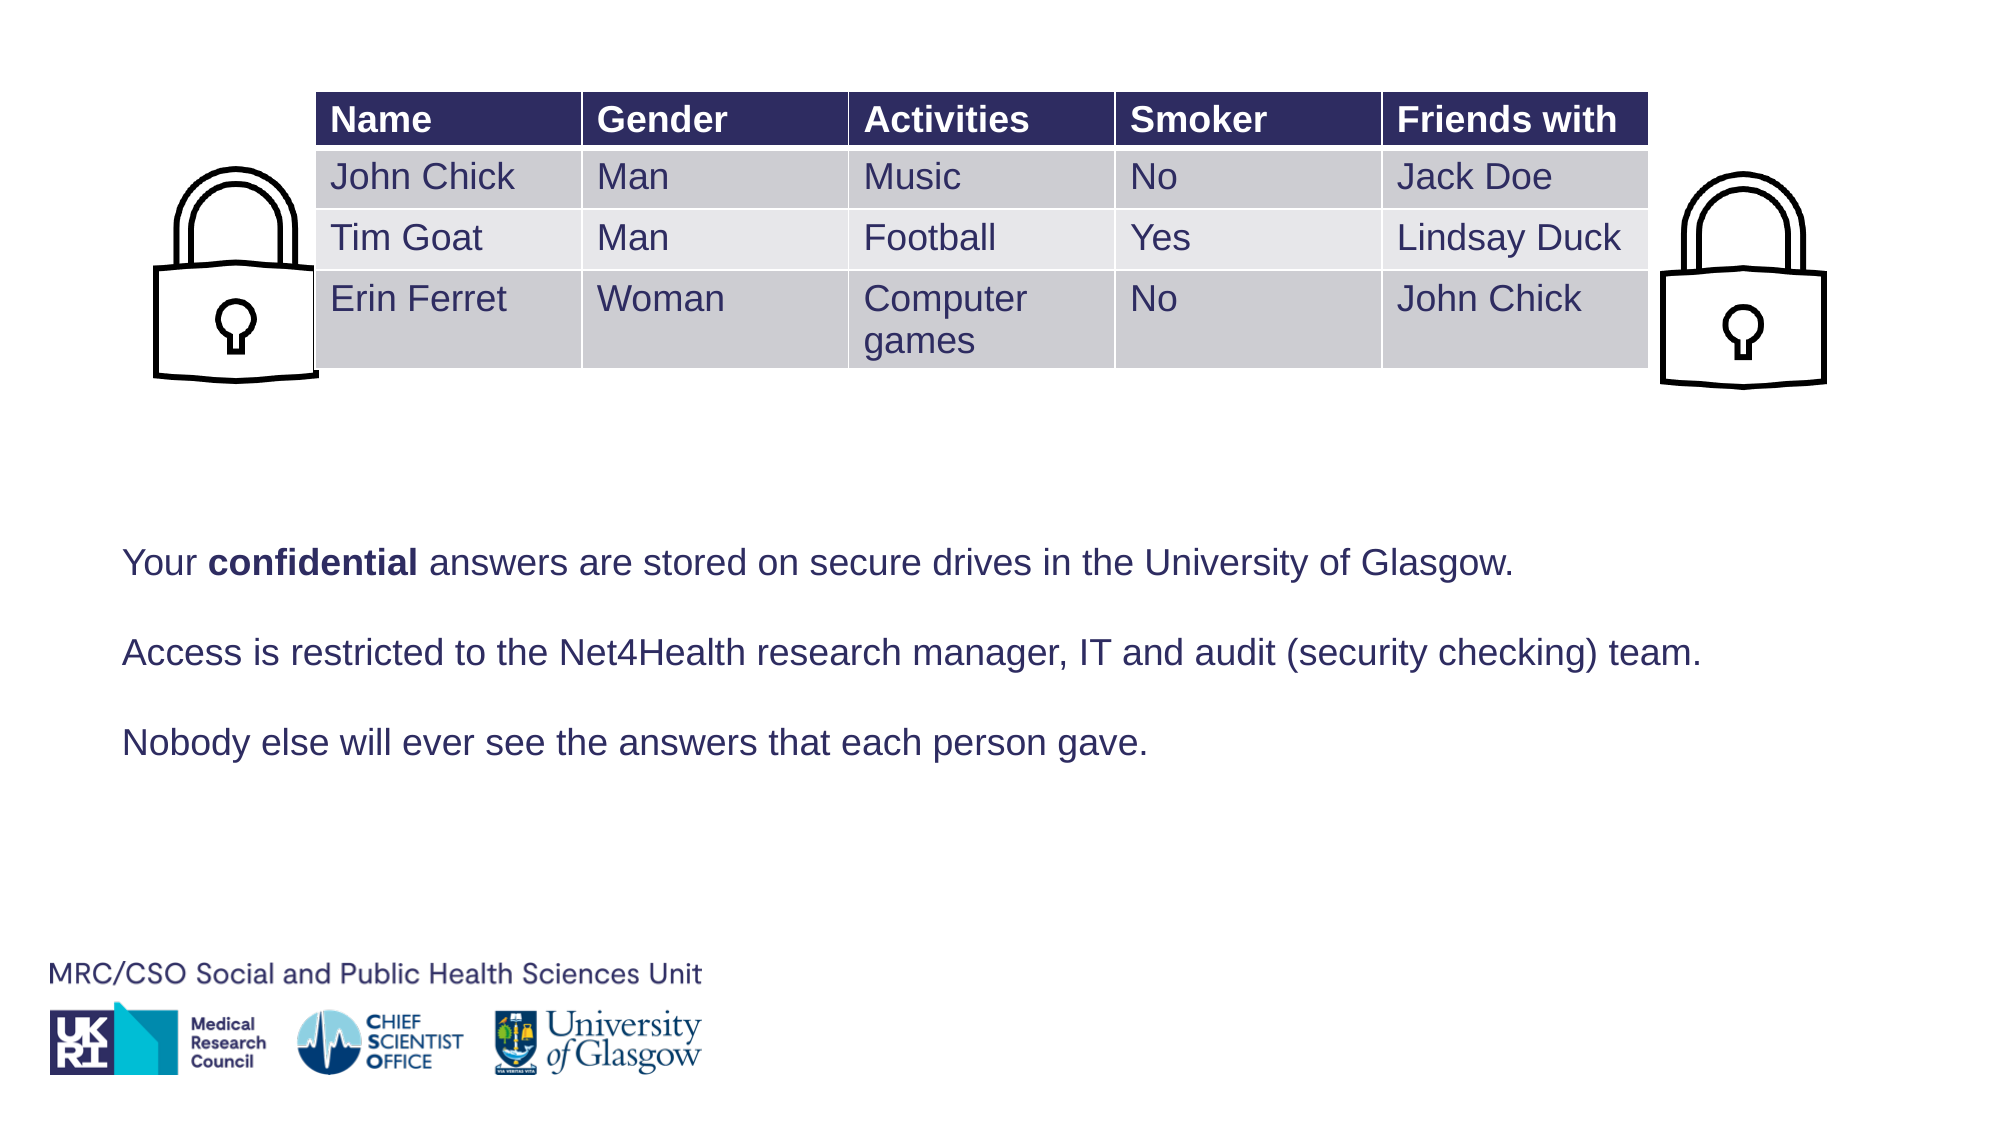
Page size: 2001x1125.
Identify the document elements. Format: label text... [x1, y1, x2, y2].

table_cell John Chick [378, 151, 581, 208]
table_header Name [316, 92, 581, 145]
table_cell Yes [1116, 210, 1381, 269]
picture [93, 133, 378, 419]
table_cell Jack Doe [1383, 151, 1600, 208]
picture [50, 961, 702, 1075]
table_cell Tim Goat [378, 210, 581, 269]
picture [1600, 138, 1886, 424]
table_header Smoker [1116, 92, 1381, 145]
table_cell John Chick [1383, 271, 1600, 368]
text_box Your confidential answers are stored on secure drives in the University of Glasgow. Access is restricted to the Net4Health research manager, IT and audit (security checking) team. Nobody else will ever see the answers that each person gave. [107, 530, 1813, 770]
table_cell Football [849, 210, 1114, 269]
table_header Gender [583, 92, 848, 145]
table_cell Man [583, 151, 848, 208]
table_cell No [1116, 151, 1381, 208]
table_header Friends with [1383, 92, 1648, 145]
table_cell Lindsay Duck [1383, 210, 1600, 269]
table_cell Computer games [849, 271, 1114, 368]
table_cell Erin Ferret [378, 271, 581, 368]
table_cell Music [849, 151, 1114, 208]
table_cell Woman [583, 271, 848, 368]
table_cell No [1116, 271, 1381, 368]
table_cell Man [583, 210, 848, 269]
table_header Activities [849, 92, 1114, 145]
